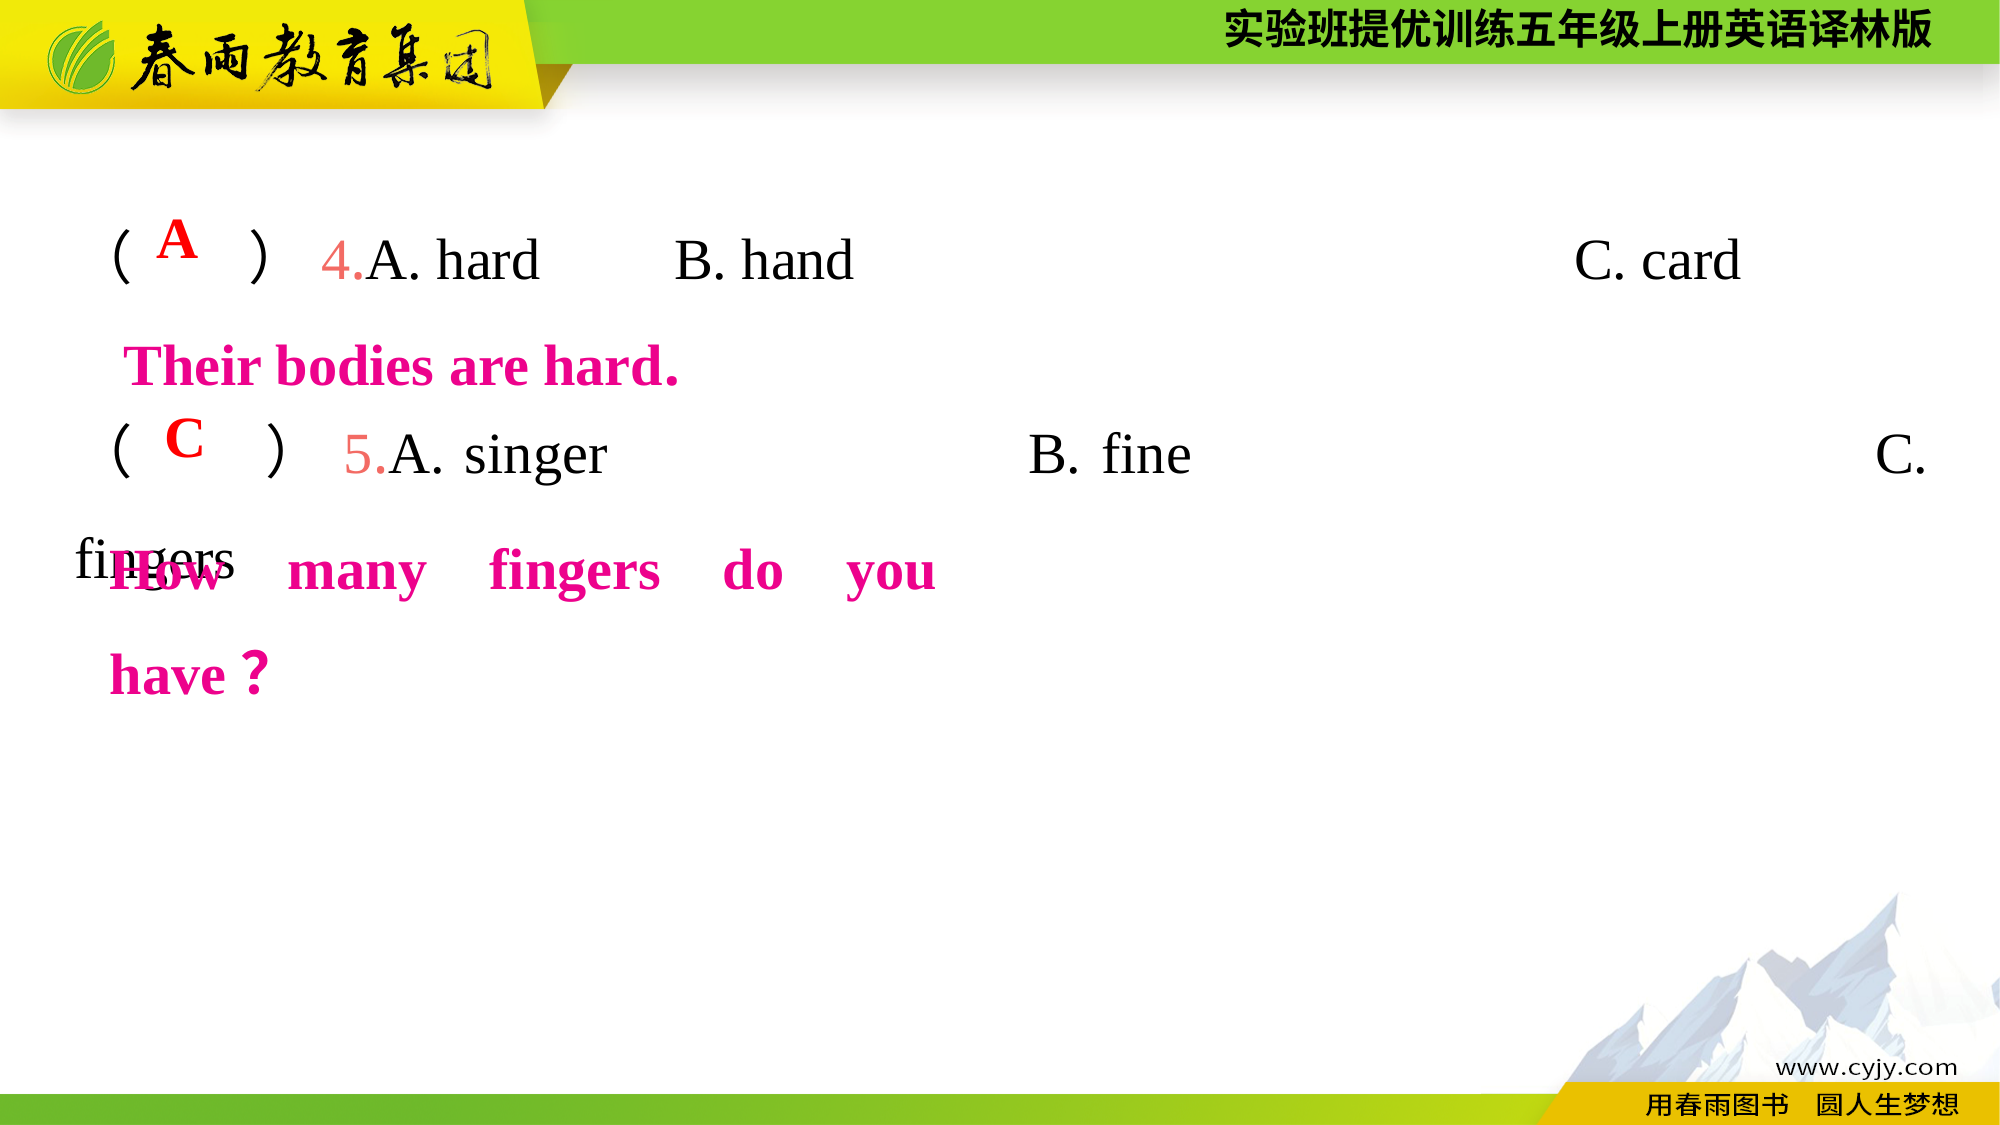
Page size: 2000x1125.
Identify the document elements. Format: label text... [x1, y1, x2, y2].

list （ ）4.A. hard B. hand C. card （ ）5.A. singer B. fine C. fingers [59, 178, 1944, 497]
text_box How many fingers do you have？ [94, 488, 953, 609]
text_box A [141, 193, 213, 278]
text_box Their bodies are hard. [108, 284, 695, 405]
picture [0, 0, 2000, 1125]
text_box C [149, 391, 221, 476]
